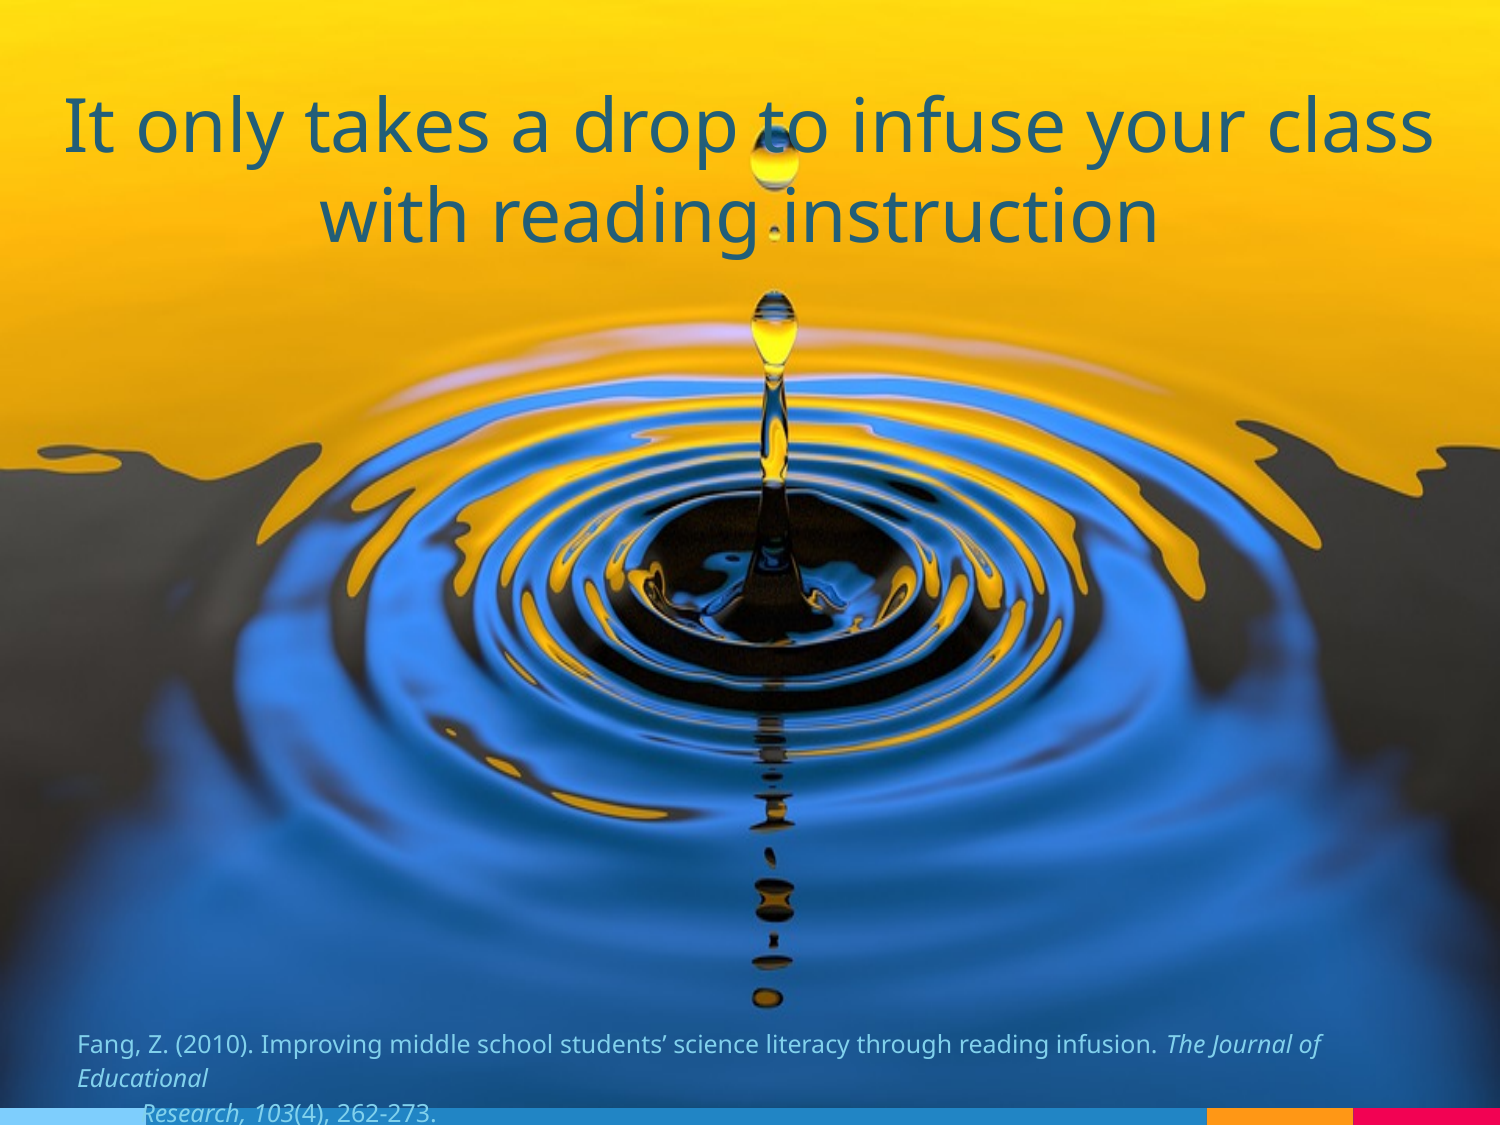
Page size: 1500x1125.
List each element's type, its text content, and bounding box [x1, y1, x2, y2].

picture [0, 0, 1500, 1108]
title It only takes a drop to infuse your class with reading instruction [20, 0, 1480, 273]
text_box Fang, Z. (2010). Improving middle school students’ science literacy through reading infusion. The Journal of Educational Research, 103(4), 262-273. [62, 1008, 1438, 1074]
